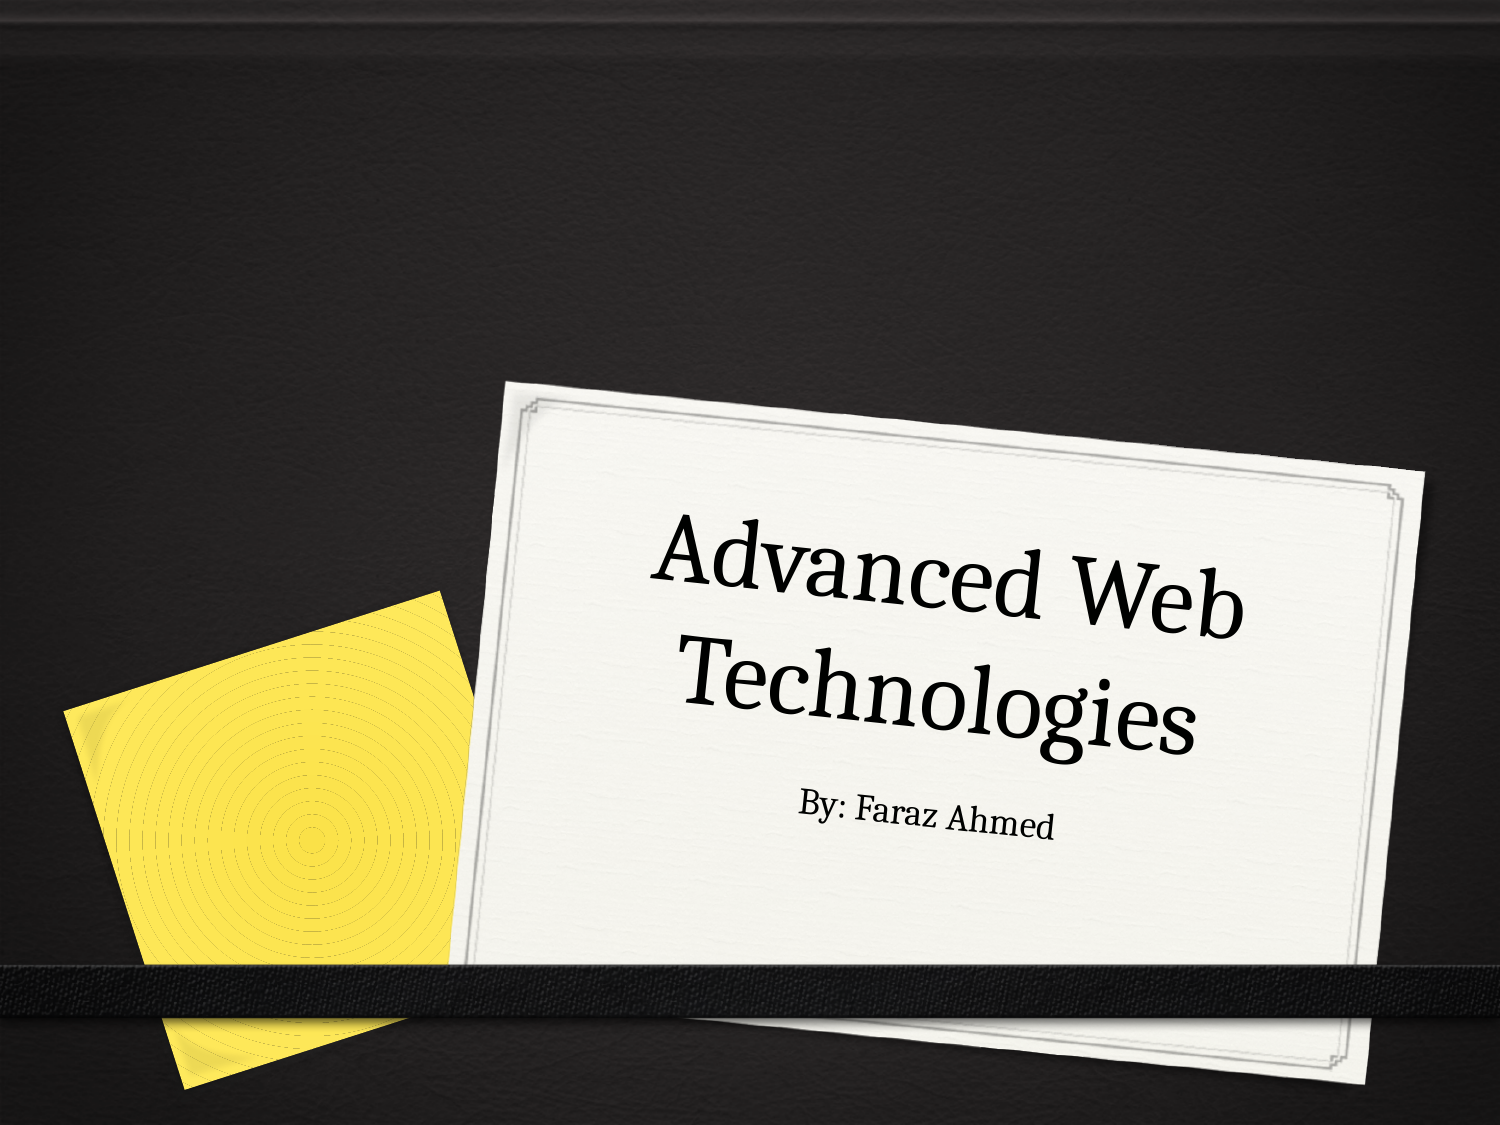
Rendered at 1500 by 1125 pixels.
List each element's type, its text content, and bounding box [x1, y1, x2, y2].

picture [69, 693, 157, 788]
subtitle By: Faraz Ahmed [518, 740, 1326, 994]
title Advanced Web Technologies [536, 453, 1355, 798]
picture [0, 379, 1500, 1102]
